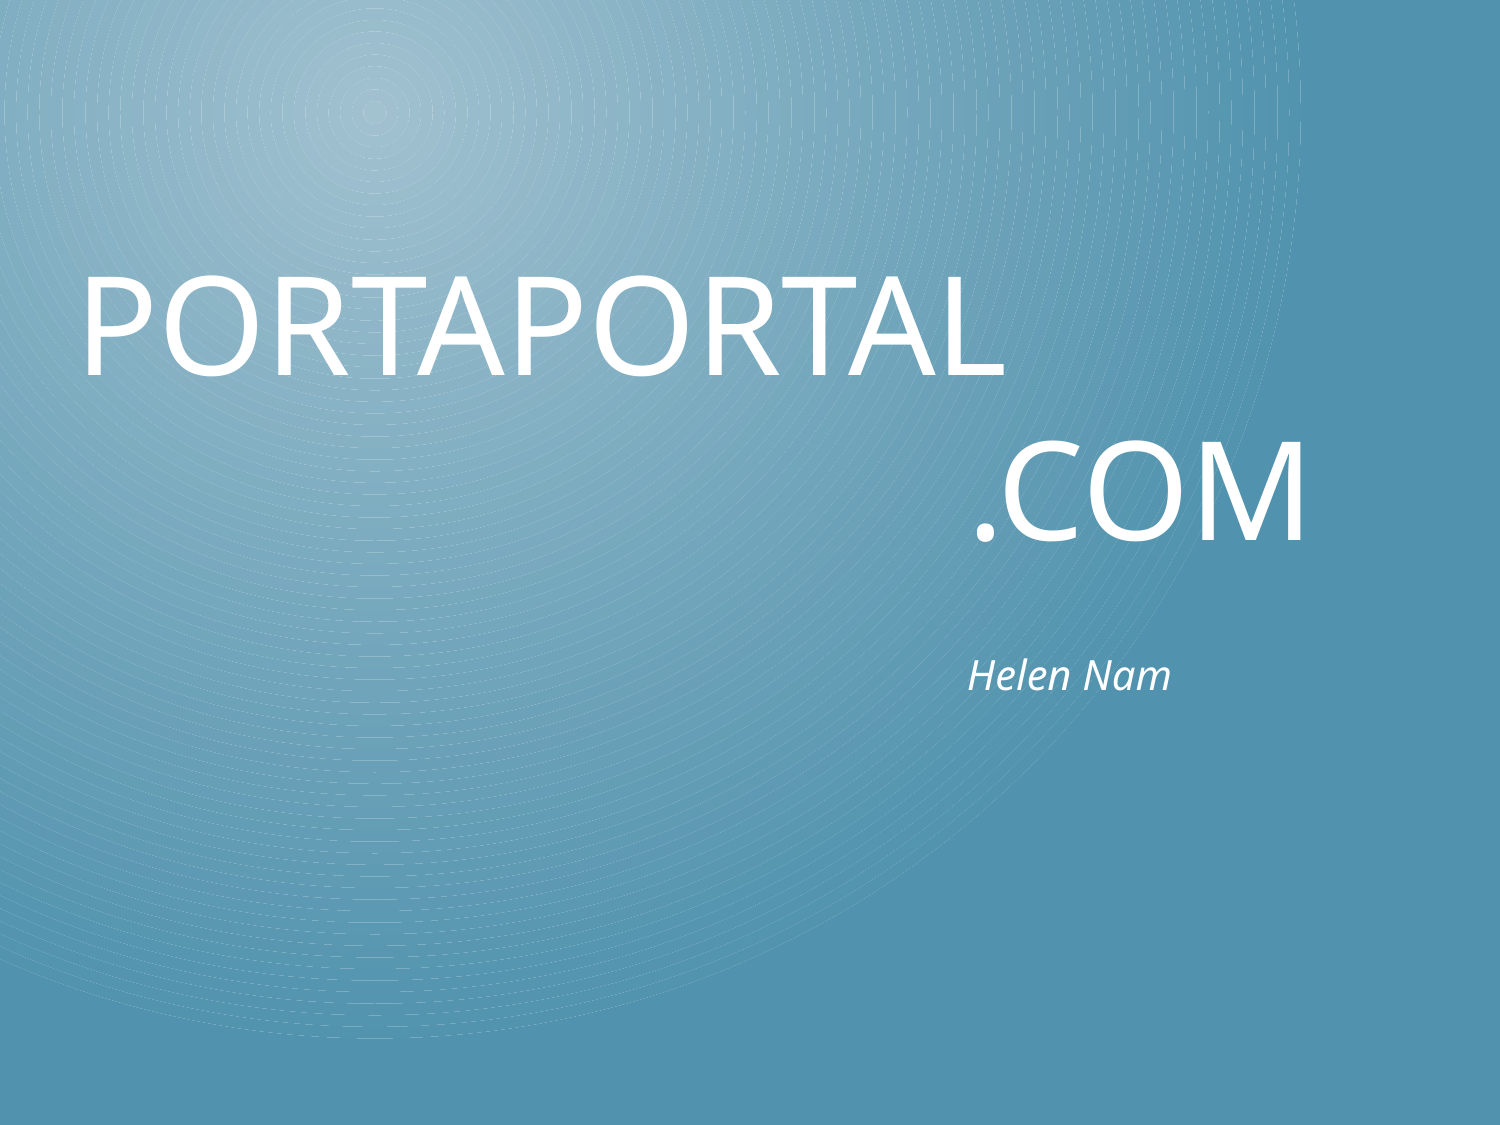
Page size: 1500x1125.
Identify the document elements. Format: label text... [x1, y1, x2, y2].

title Portaportal .COM [75, 230, 1413, 600]
subtitle Helen Nam [174, 640, 1188, 825]
